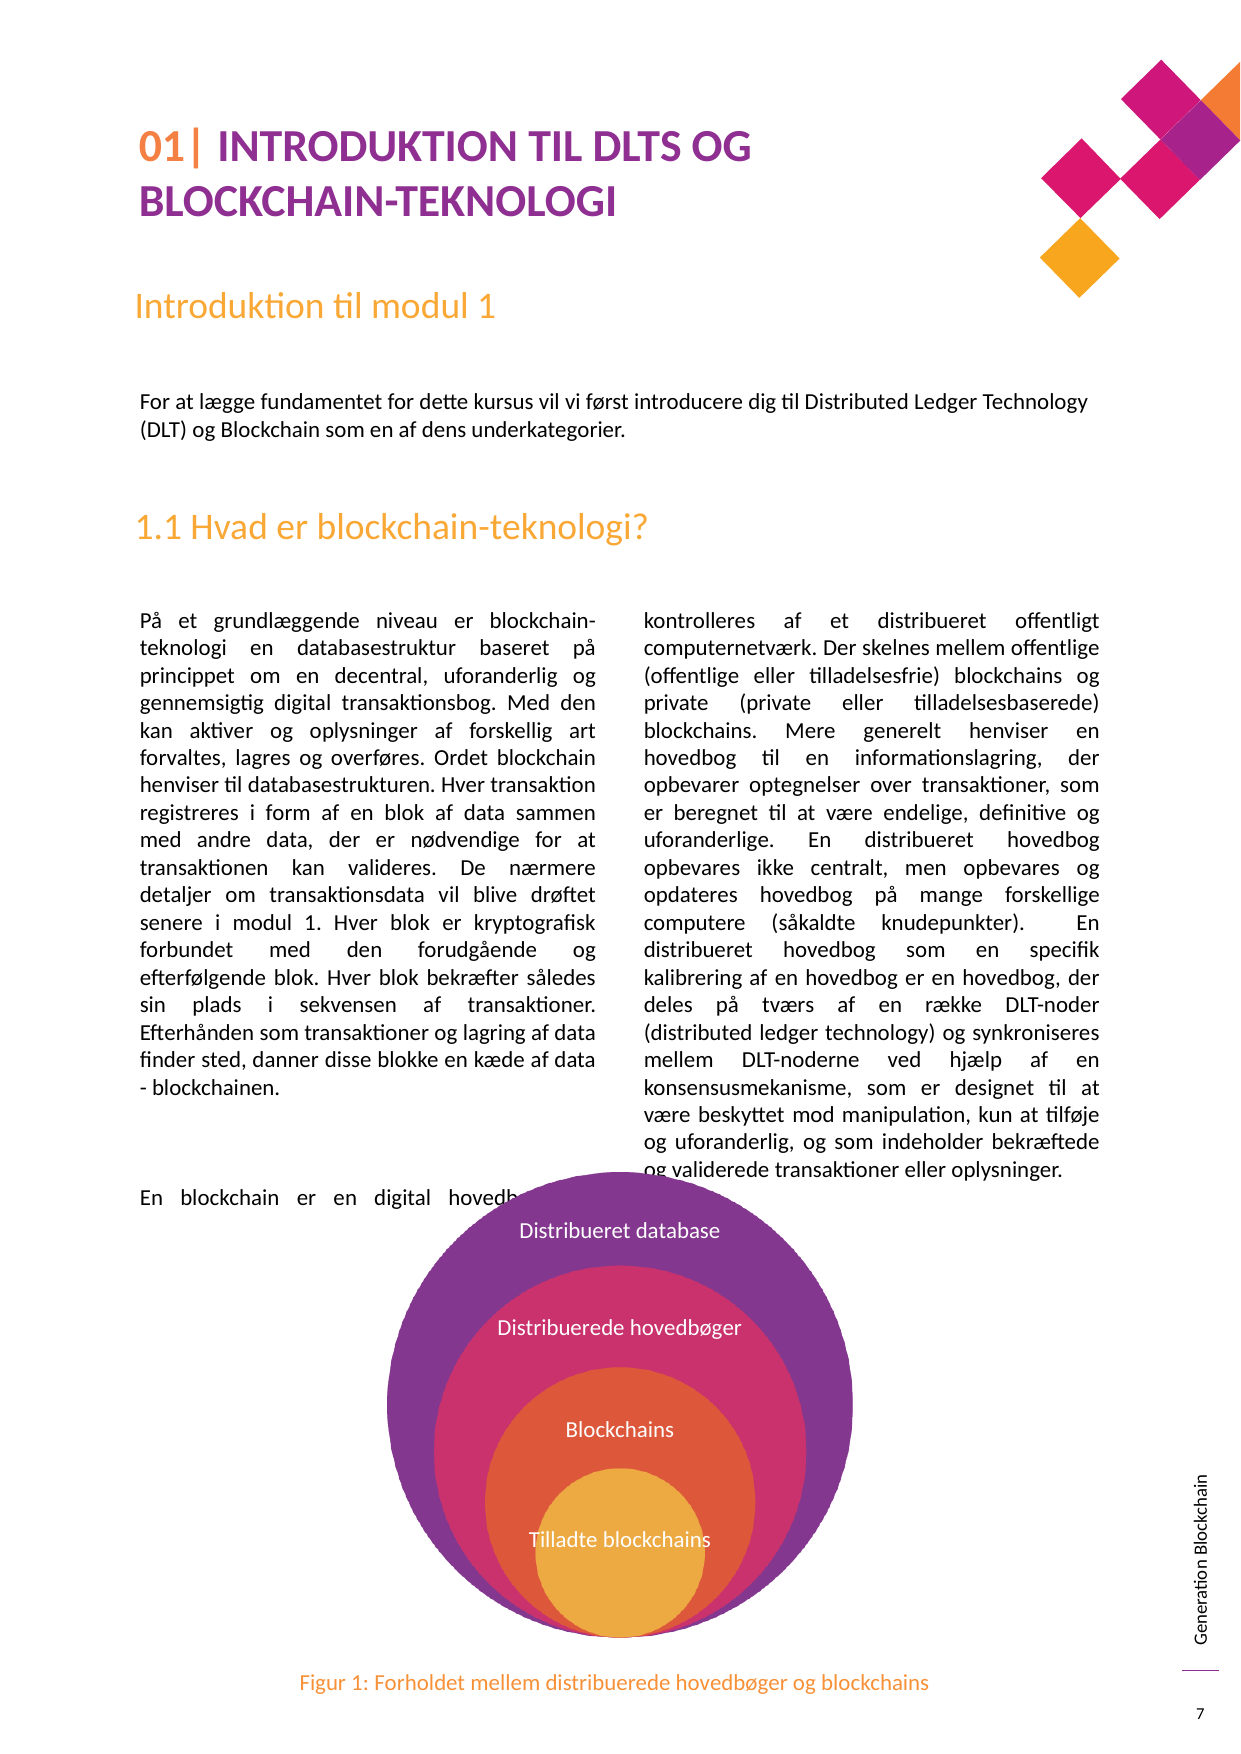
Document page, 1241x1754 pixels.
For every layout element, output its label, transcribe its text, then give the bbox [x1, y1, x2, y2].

text_box Figur 1: Forholdet mellem distribuerede hovedbøger og blockchains [120, 1660, 1111, 1703]
list 01| INTRODUKTION TIL DLTS OG BLOCKCHAIN-TEKNOLOGI [123, 108, 776, 273]
text_box På et grundlæggende niveau er blockchain-teknologi en databasestruktur baseret på princippet om en decentral, uforanderlig og gennemsigtig digital transaktionsbog. Med den kan aktiver og oplysninger af forskellig art forvaltes, lagres og overføres. Ordet blockchain henviser til databasestrukturen. Hver transaktion registreres i form af en blok af data sammen med andre data, der er nødvendige for at transaktionen kan valideres. De nærmere detaljer om transaktionsdata vil blive drøftet senere i modul 1. Hver blok er kryptografisk forbundet med den forudgående og efterfølgende blok. Hver blok bekræfter således sin plads i sekvensen af transaktioner. Efterhånden som transaktioner og lagring af data finder sted, danner disse blokke en kæde af data - blockchainen. En blockchain er en digital hovedbog, der kontrolleres af et distribueret offentligt computernetværk. Der skelnes mellem offentlige (offentlige eller tilladelsesfrie) blockchains og private (private eller tilladelsesbaserede) blockchains. Mere generelt henviser en hovedbog til en informationslagring, der opbevarer optegnelser over transaktioner, som er beregnet til at være endelige, definitive og uforanderlige. En distribueret hovedbog opbevares ikke centralt, men opbevares og opdateres hovedbog på mange forskellige computere (såkaldte knudepunkter). En distribueret hovedbog som en specifik kalibrering af en hovedbog er en hovedbog, der deles på tværs af en række DLT-noder (distributed ledger technology) og synkroniseres mellem DLT-noderne ved hjælp af en konsensusmekanisme, som er designet til at være beskyttet mod manipulation, kun at tilføje og uforanderlig, og som indeholder bekræftede og validerede transaktioner eller oplysninger. [124, 597, 1116, 1063]
text_box 1.1 Hvad er blockchain-teknologi? [119, 494, 1113, 572]
picture [387, 1172, 853, 1640]
slide_number 7 [1169, 1674, 1231, 1751]
text_box Introduktion til modul 1 [119, 273, 1113, 351]
text_box For at lægge fundamentet for dette kursus vil vi først introducere dig til Distributed Ledger Technology (DLT) og Blockchain som en af dens underkategorier. [124, 379, 1116, 472]
